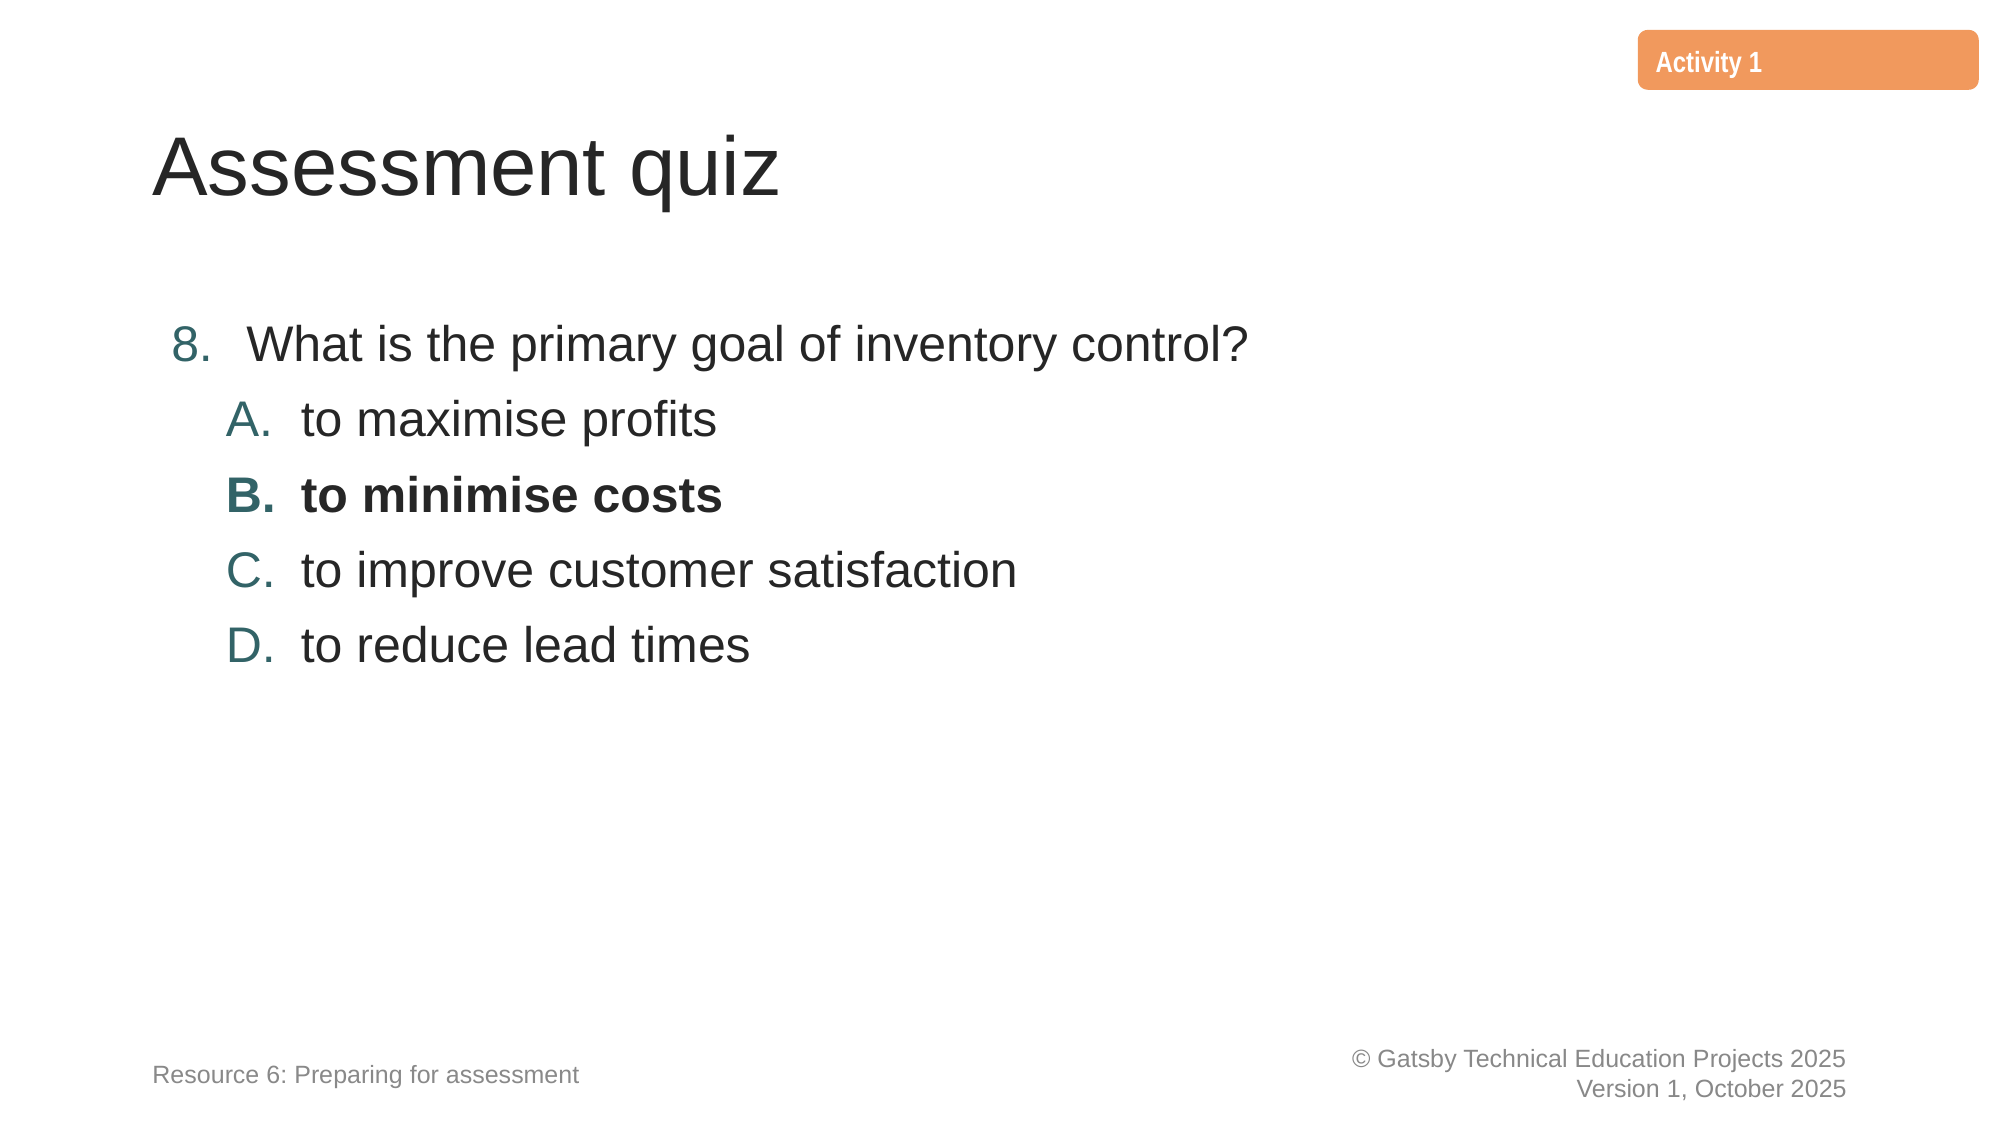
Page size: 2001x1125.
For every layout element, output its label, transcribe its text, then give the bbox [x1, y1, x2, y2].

text_box What is the primary goal of inventory control? to maximise profits to minimise costs to improve customer satisfaction to reduce lead times [137, 299, 1881, 1014]
title Assessment quiz [137, 59, 1863, 278]
list Resource 6: Preparing for assessment [137, 1042, 829, 1103]
text_box Activity 1 [1637, 29, 1979, 90]
